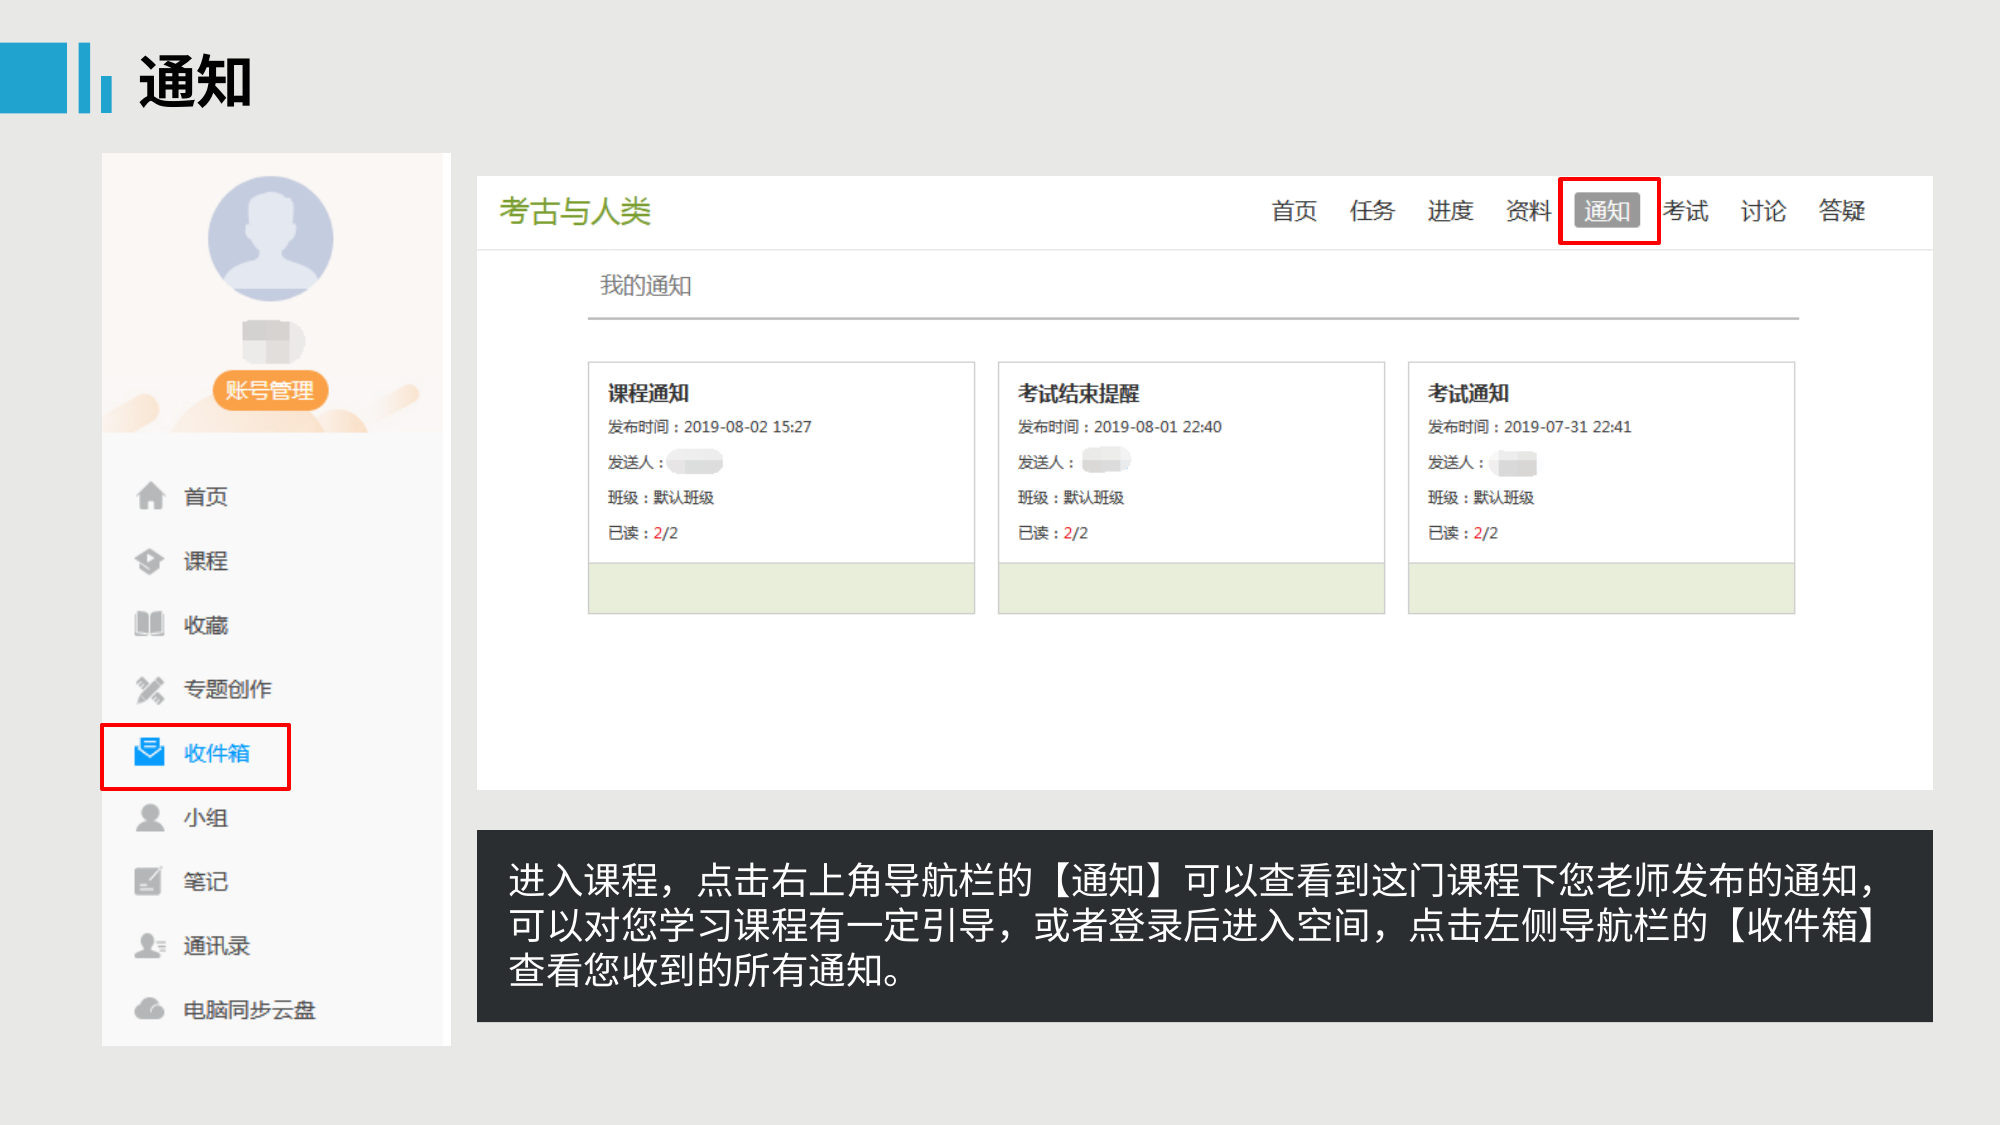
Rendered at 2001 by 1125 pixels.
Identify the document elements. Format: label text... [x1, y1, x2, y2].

picture [476, 176, 1934, 791]
text_box [475, 828, 1935, 1024]
text_box 通知 [123, 38, 708, 123]
text_box [77, 41, 92, 116]
picture [101, 152, 451, 1046]
text_box 进入课程，点击右上角导航栏的【通知】可以查看到这门课程下您老师发布的通知，可以对您学习课程有一定引导，或者登录后进入空间，点击左侧导航栏的【收件箱】查看您收到的所有通知。 [494, 849, 1922, 1000]
text_box [99, 74, 114, 115]
text_box [0, 41, 69, 116]
